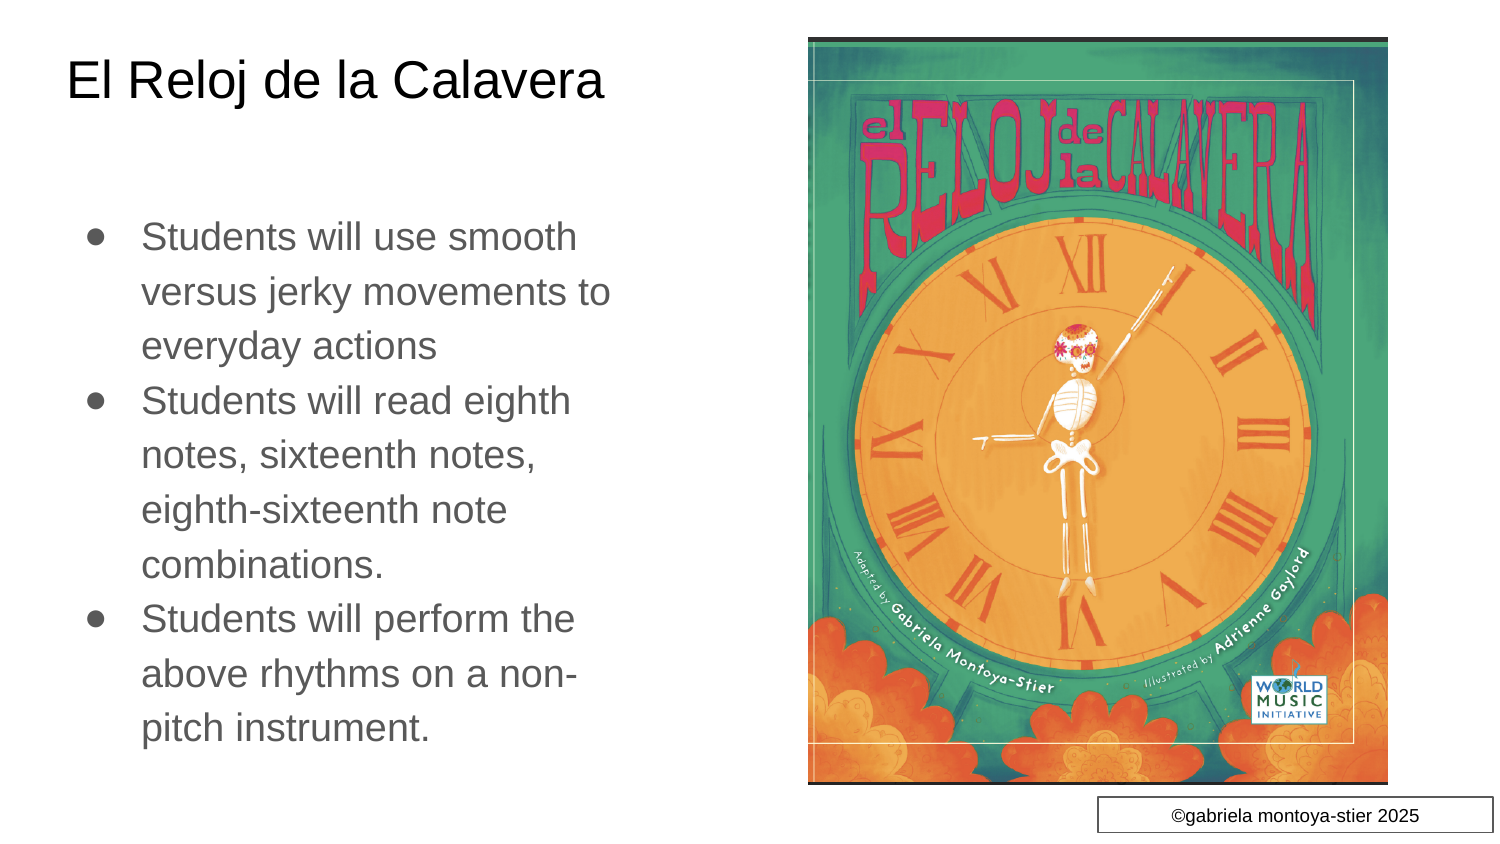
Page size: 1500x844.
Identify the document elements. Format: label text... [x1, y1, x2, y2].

title El Reloj de la Calavera [51, 30, 744, 125]
picture [808, 37, 1388, 785]
text_box ©gabriela montoya-stier 2025 [1097, 796, 1494, 833]
list Students will use smooth versus jerky movements to everyday actions Students will read eighth notes, sixteenth notes, eighth-sixteenth note combinations. Students will perform the above rhythms on a non-pitch instrument. [51, 189, 676, 750]
